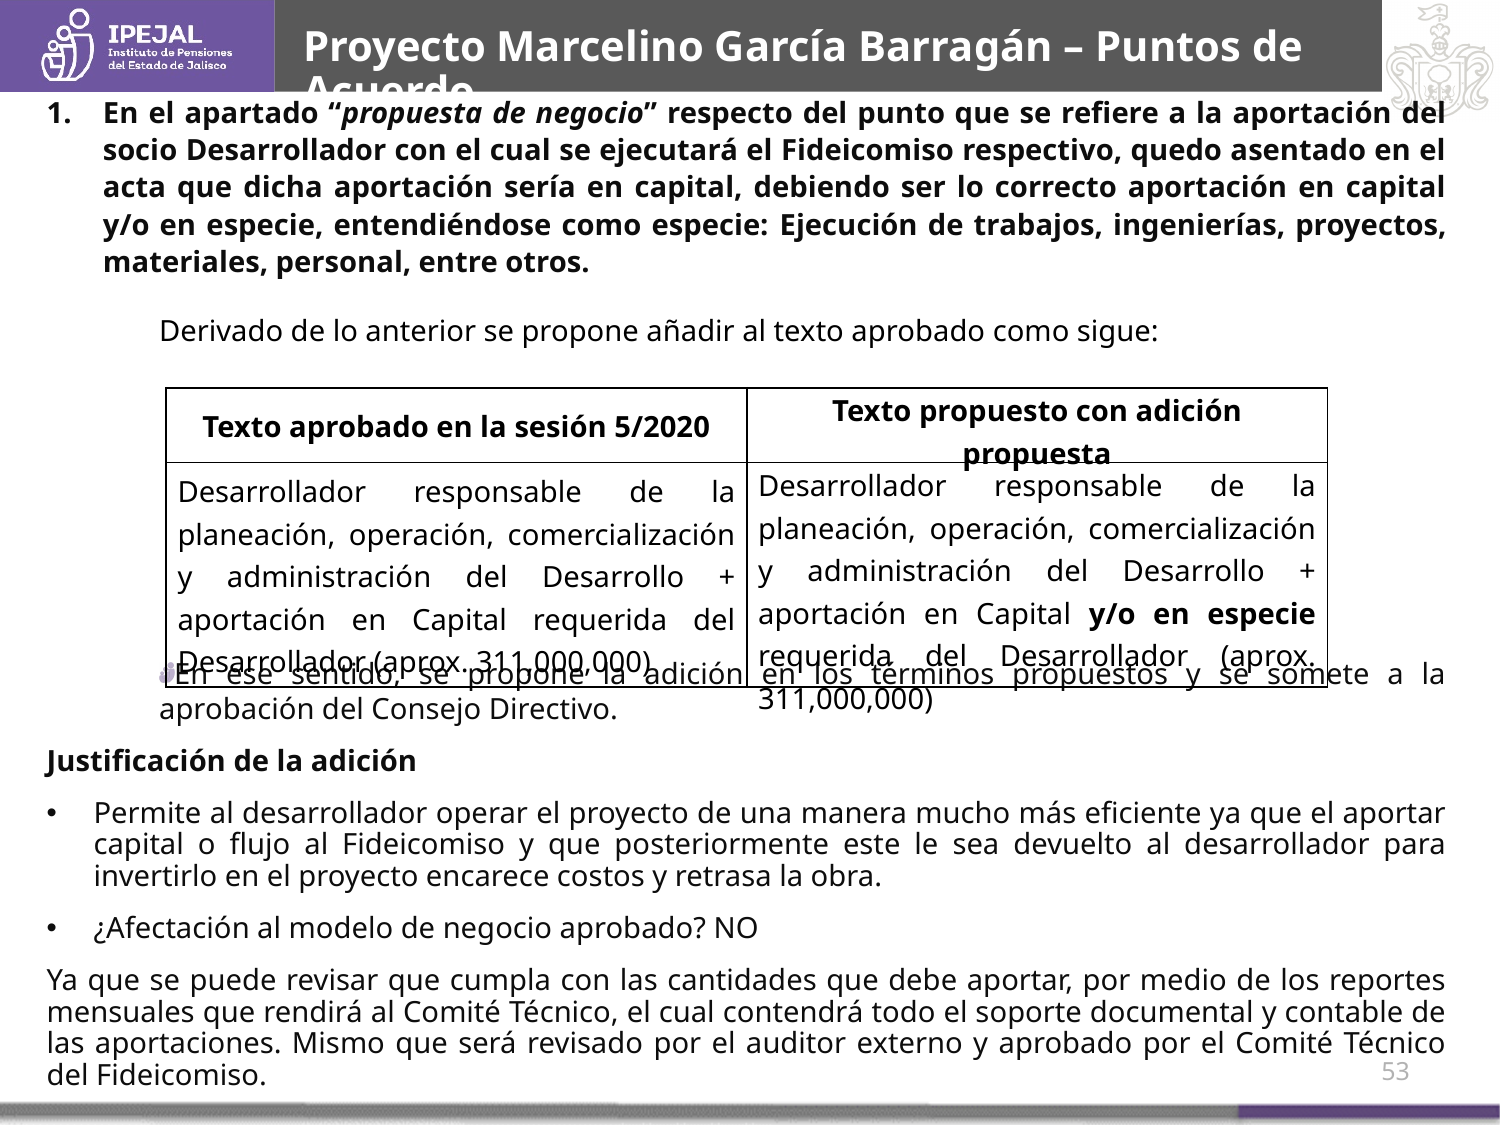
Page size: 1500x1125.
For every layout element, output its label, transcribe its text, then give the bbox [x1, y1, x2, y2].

picture [0, 0, 275, 92]
picture [0, 1096, 1500, 1125]
table_header Texto aprobado en la sesión 5/2020 [167, 389, 746, 462]
list Proyecto Marcelino García Barragán – Puntos de Acuerdo [288, 17, 1463, 84]
table_header Texto propuesto con adición propuesta [748, 389, 1327, 462]
list En el apartado “propuesta de negocio” respecto del punto que se refiere a la aportación del socio Desarrollador con el cual se ejecutará el Fideicomiso respectivo, quedo asentado en el acta que dicha aportación sería en capital, debiendo ser lo correcto aportación en capital y/o en especie, entendiéndose como especie: Ejecución de trabajos, ingenierías, proyectos, materiales, personal, entre otros. Derivado de lo anterior se propone añadir al texto aprobado como sigue: En ese sentido, se propone la adición en los términos propuestos y se somete a la aprobación del Consejo Directivo. Justificación de la adición Permite al desarrollador operar el proyecto de una manera mucho más eficiente ya que el aportar capital o flujo al Fideicomiso y que posteriormente este le sea devuelto al desarrollador para invertirlo en el proyecto encarece costos y retrasa la obra. ¿Afectación al modelo de negocio aprobado? NO Ya que se puede revisar que cumpla con las cantidades que debe aportar, por medio de los reportes mensuales que rendirá al Comité Técnico, el cual contendrá todo el soporte documental y contable de las aportaciones. Mismo que será revisado por el auditor externo y aprobado por el Comité Técnico del Fideicomiso. [31, 84, 1463, 1099]
slide_number 52 [1074, 1099, 1425, 1103]
picture [159, 662, 165, 683]
table_cell Desarrollador responsable de la planeación, operación, comercialización y administración del Desarrollo + aportación en Capital requerida del Desarrollador (aprox. 311,000,000) [167, 463, 746, 686]
table_cell Desarrollador responsable de la planeación, operación, comercialización y administración del Desarrollo + aportación en Capital y/o en especie requerida del Desarrollador (aprox. 311,000,000) [748, 463, 1327, 686]
